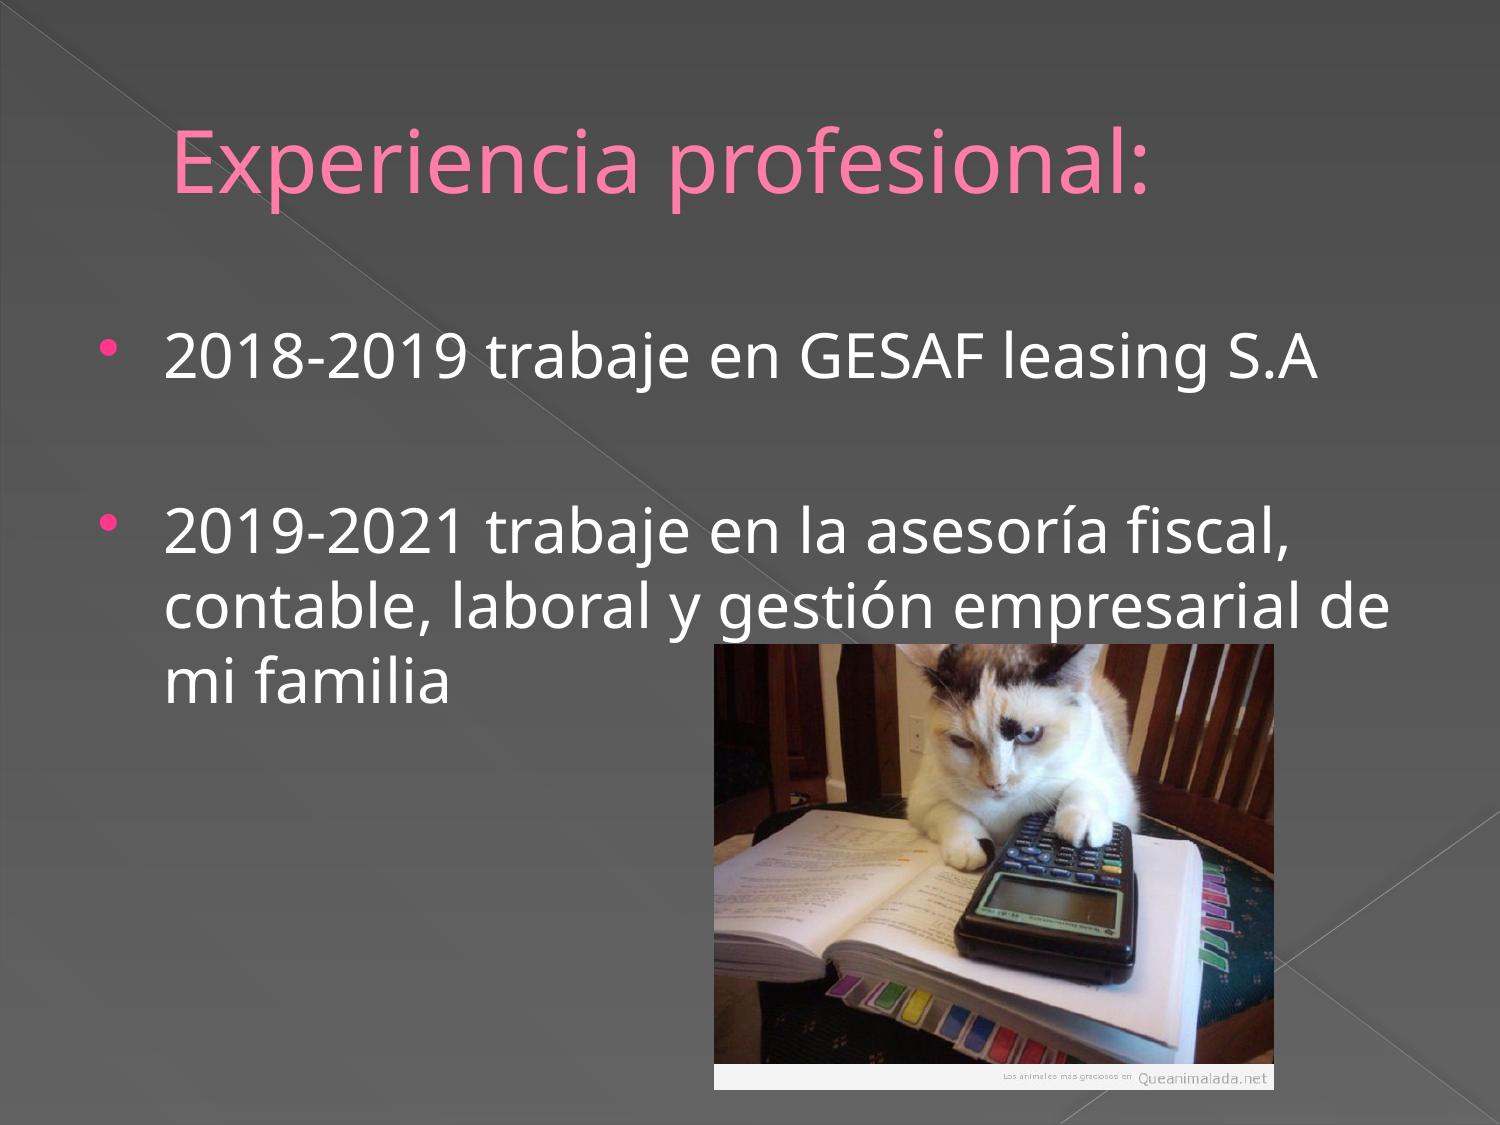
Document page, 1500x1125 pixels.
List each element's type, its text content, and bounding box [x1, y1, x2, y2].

title Experiencia profesional: [75, 43, 1425, 274]
list 2018-2019 trabaje en GESAF leasing S.A 2019-2021 trabaje en la asesoría fiscal, contable, laboral y gestión empresarial de mi familia [75, 308, 1425, 1059]
picture [714, 644, 1274, 1090]
